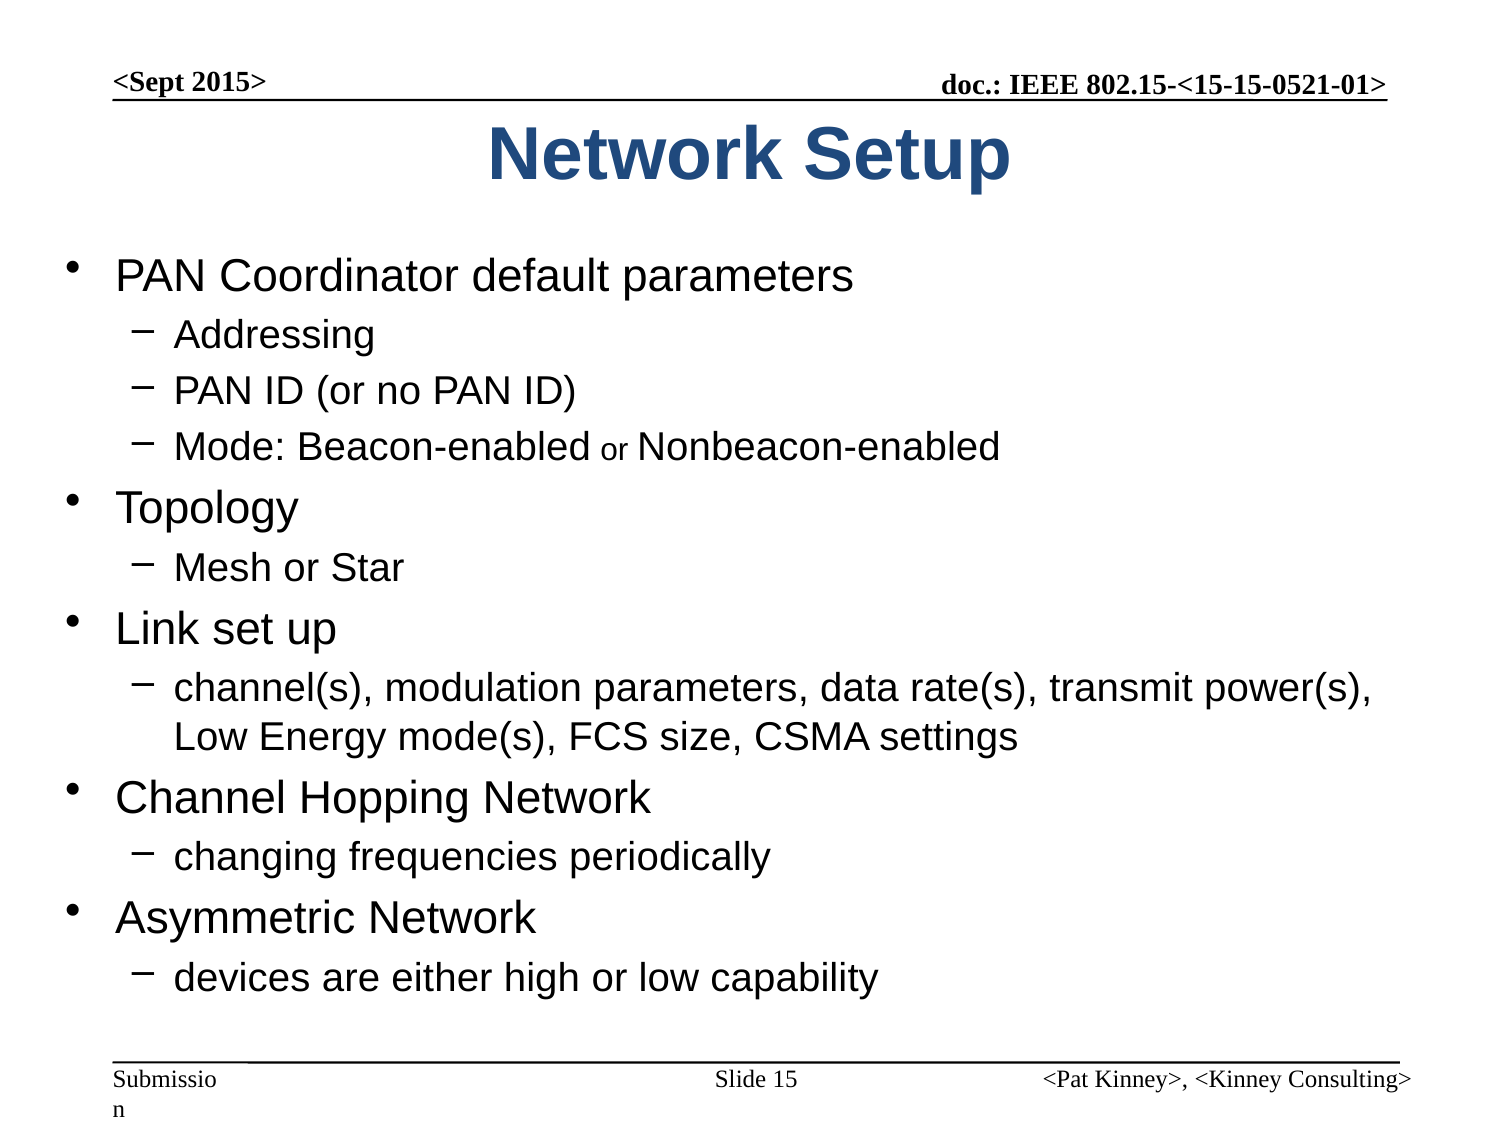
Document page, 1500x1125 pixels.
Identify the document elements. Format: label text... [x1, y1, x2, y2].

list PAN Coordinator default parameters Addressing PAN ID (or no PAN ID) Mode: Beacon-enabled or Nonbeacon-enabled Topology Mesh or Star Link set up channel(s), modulation parameters, data rate(s), transmit power(s), Low Energy mode(s), FCS size, CSMA settings Channel Hopping Network changing frequencies periodically Asymmetric Network devices are either high or low capability [50, 237, 1463, 1013]
footer <Pat Kinney>, <Kinney Consulting> [900, 1062, 1413, 1093]
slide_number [112, 62, 375, 98]
title Network Setup [112, 62, 1388, 237]
slide_number Slide 15 [712, 1062, 800, 1093]
